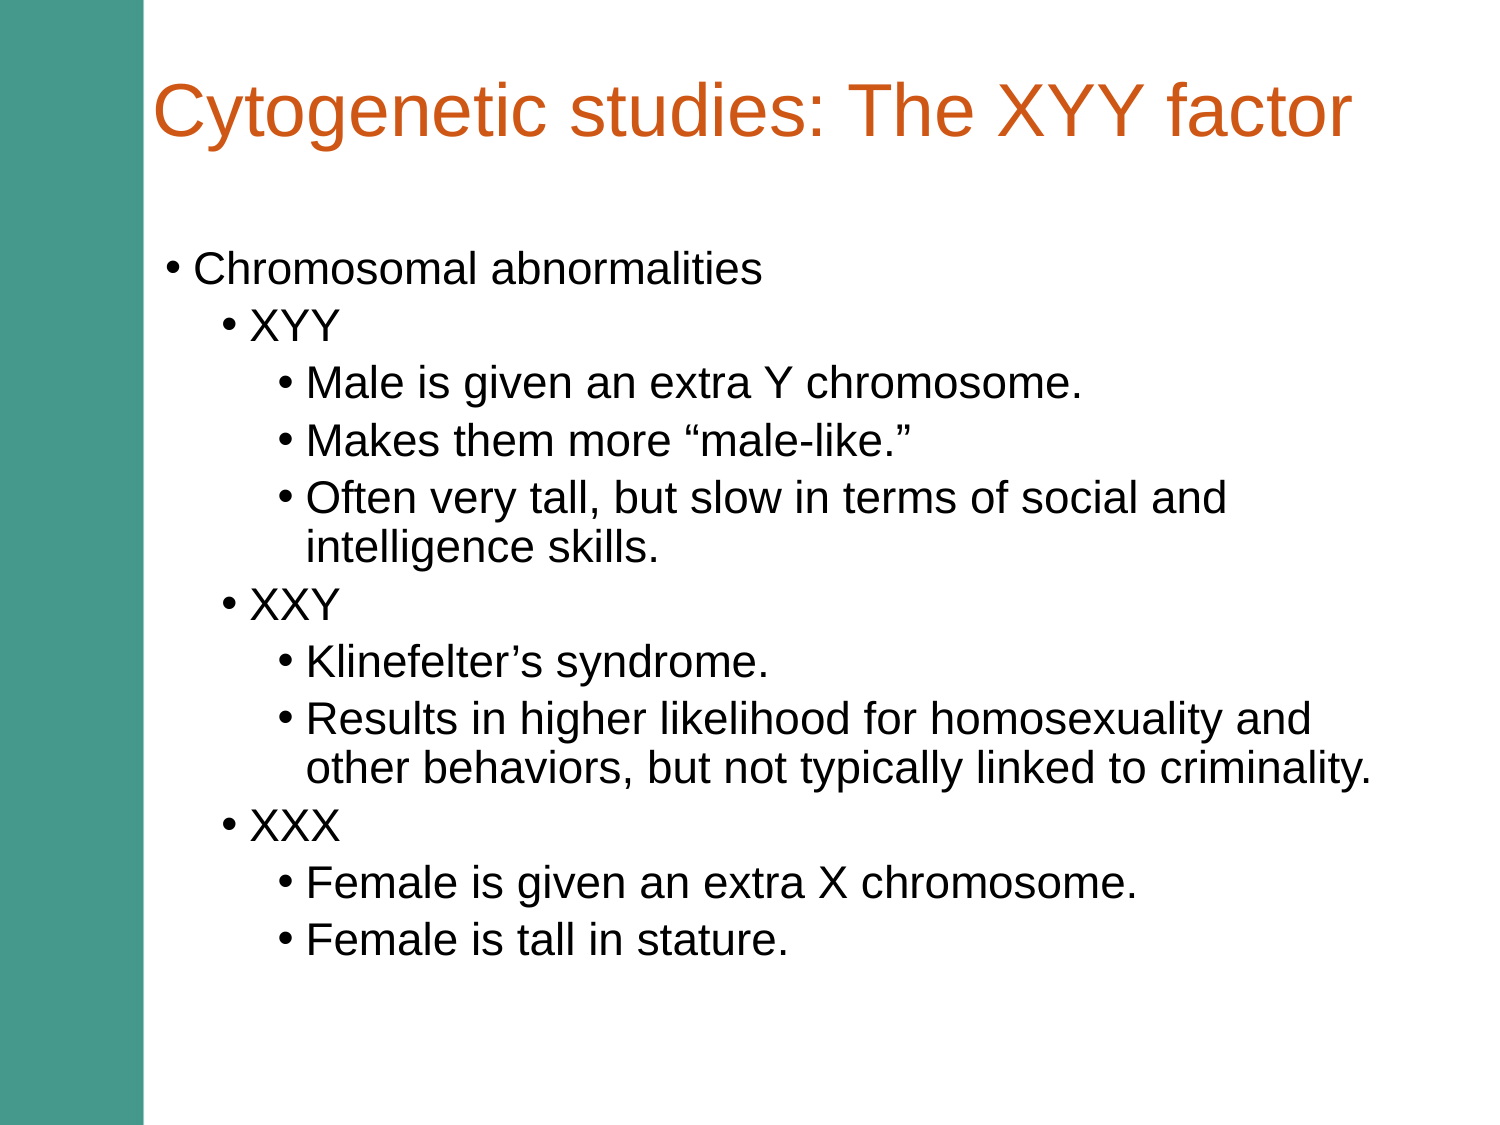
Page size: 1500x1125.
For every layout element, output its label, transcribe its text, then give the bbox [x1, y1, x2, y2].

title Cytogenetic studies: The XYY factor [137, 50, 1432, 175]
list Chromosomal abnormalities XYY Male is given an extra Y chromosome. Makes them more “male-like.” Often very tall, but slow in terms of social and intelligence skills. XXY Klinefelter’s syndrome. Results in higher likelihood for homosexuality and other behaviors, but not typically linked to criminality. XXX Female is given an extra X chromosome. Female is tall in stature. [150, 237, 1444, 1063]
picture [0, 0, 1500, 1125]
